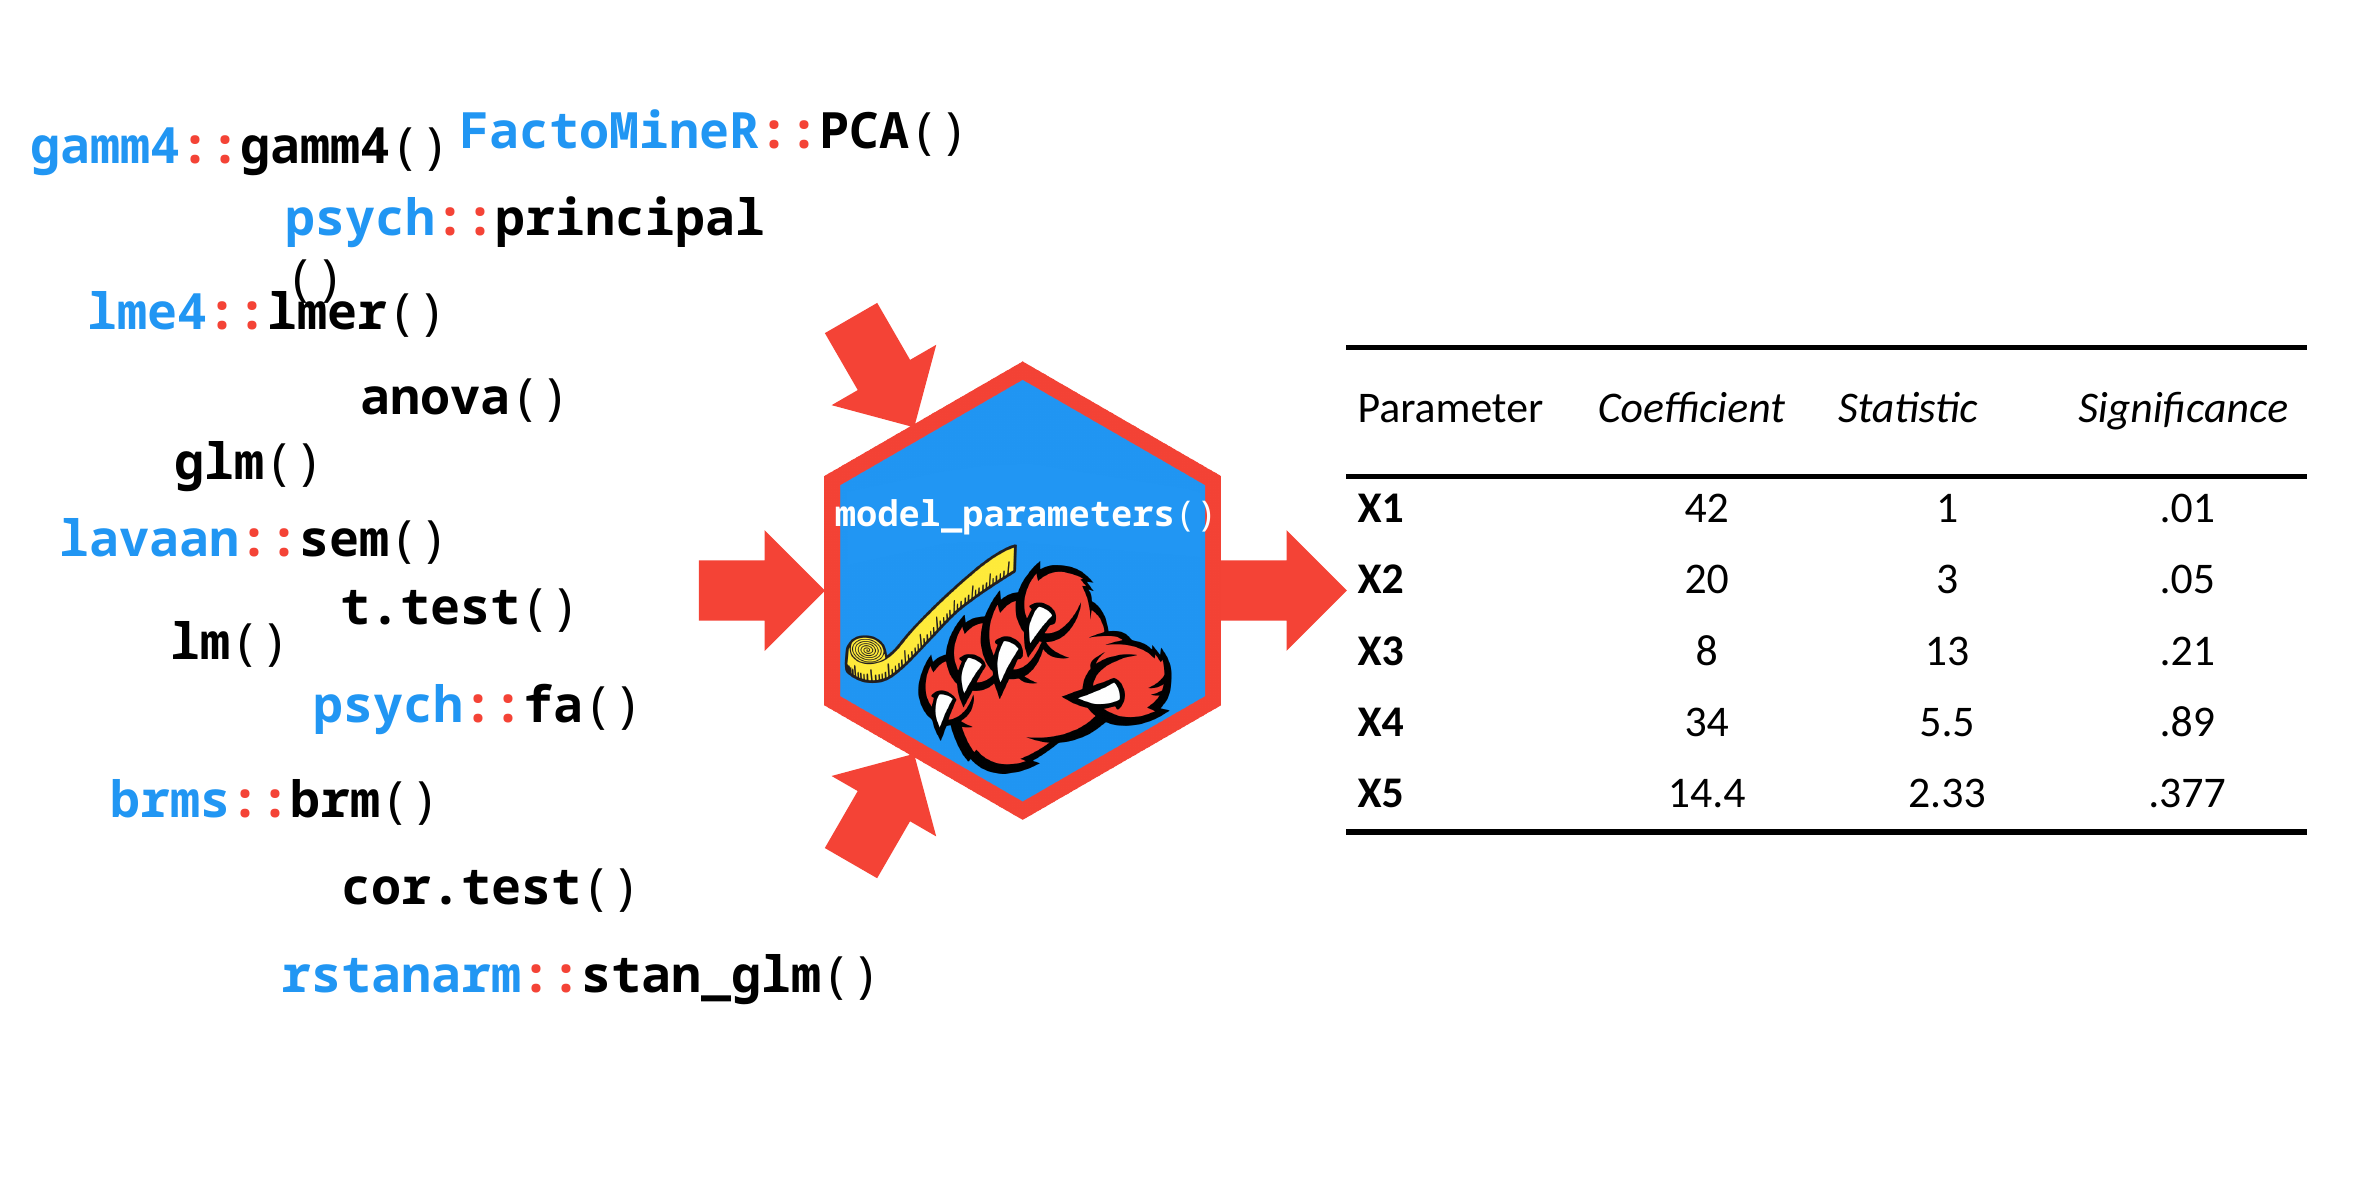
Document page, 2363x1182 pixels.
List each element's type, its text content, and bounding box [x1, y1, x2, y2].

text_box FactoMineR::PCA() [444, 90, 985, 166]
table_header Statistic [1827, 350, 2067, 474]
table_cell 34 [1587, 690, 1827, 761]
table_cell .21 [2067, 619, 2307, 690]
table_cell 20 [1587, 548, 1827, 619]
text_box lme4::lmer() [72, 271, 603, 347]
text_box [776, 463, 1276, 566]
table_cell .377 [2067, 761, 2307, 829]
table_header Significance [2067, 350, 2307, 474]
table_cell 8 [1587, 619, 1827, 690]
table_cell X5 [1347, 761, 1587, 829]
text_box lavaan::sem() [44, 499, 575, 575]
table_cell .05 [2067, 548, 2307, 619]
table_cell 14.4 [1587, 761, 1827, 829]
text_box gamm4::gamm4() [15, 106, 465, 181]
table_cell 2.33 [1827, 761, 2067, 829]
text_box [698, 309, 1347, 872]
table_cell X2 [1347, 548, 1587, 619]
text_box psych::fa() [298, 665, 698, 740]
table_header Coefficient [1587, 350, 1827, 474]
table_header Parameter [1347, 350, 1587, 474]
table_cell 13 [1827, 619, 2067, 690]
table_cell 42 [1587, 479, 1827, 548]
text_box glm() [159, 421, 382, 497]
table_cell 5.5 [1827, 690, 2067, 761]
text_box lm() [155, 601, 379, 677]
text_box brms::brm() [95, 760, 626, 836]
table_cell X4 [1347, 690, 1587, 761]
table_cell .89 [2067, 690, 2307, 761]
table_cell 1 [1827, 479, 2067, 548]
table_cell 3 [1827, 548, 2067, 619]
text_box anova() [345, 357, 684, 433]
table_cell X1 [1347, 479, 1587, 548]
text_box cor.test() [326, 847, 699, 922]
text_box psych::principal() [270, 178, 801, 313]
table_cell .01 [2067, 479, 2307, 548]
table_cell X3 [1347, 619, 1587, 690]
text_box rstanarm::stan_glm() [266, 935, 931, 1010]
text_box t.test() [326, 567, 698, 642]
